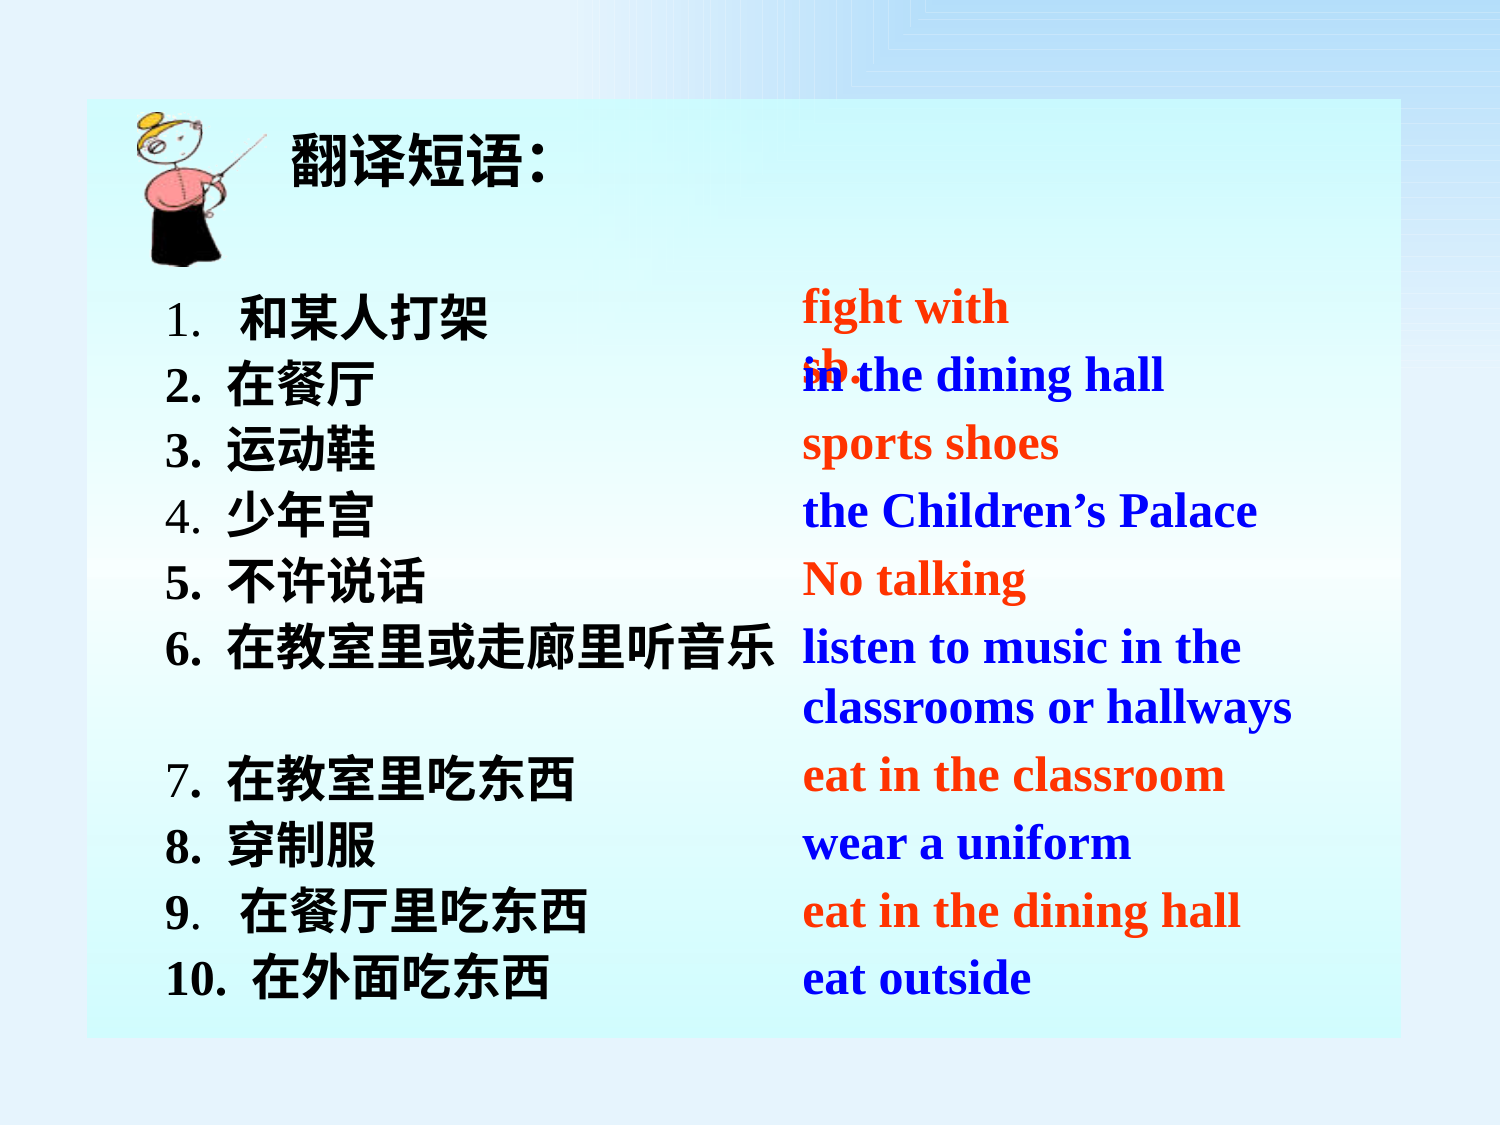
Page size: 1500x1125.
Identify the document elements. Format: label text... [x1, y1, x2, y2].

text_box the Children’s Palace [787, 470, 1338, 545]
text_box sports shoes [787, 402, 1088, 470]
text_box 翻译短语： [276, 116, 597, 202]
text_box listen to music in the classrooms or hallways [787, 605, 1425, 741]
text_box eat in the classroom [787, 733, 1241, 809]
text_box eat in the dining hall [787, 869, 1269, 945]
text_box in the dining hall [787, 334, 1181, 409]
text_box [87, 99, 1400, 1038]
picture [137, 112, 268, 267]
text_box No talking [787, 537, 1054, 605]
text_box eat outside [787, 945, 1060, 1013]
text_box fight with sb. [787, 266, 1085, 334]
text_box wear a uniform [787, 801, 1500, 877]
text_box 1. 和某人打架 2. 在餐厅 3. 运动鞋 4. 少年宫 5. 不许说话 6. 在教室里或走廊里听音乐 7. 在教室里吃东西 8. 穿制服 9. 在餐厅里吃东西 10. 在外面吃东西 [149, 272, 787, 1013]
